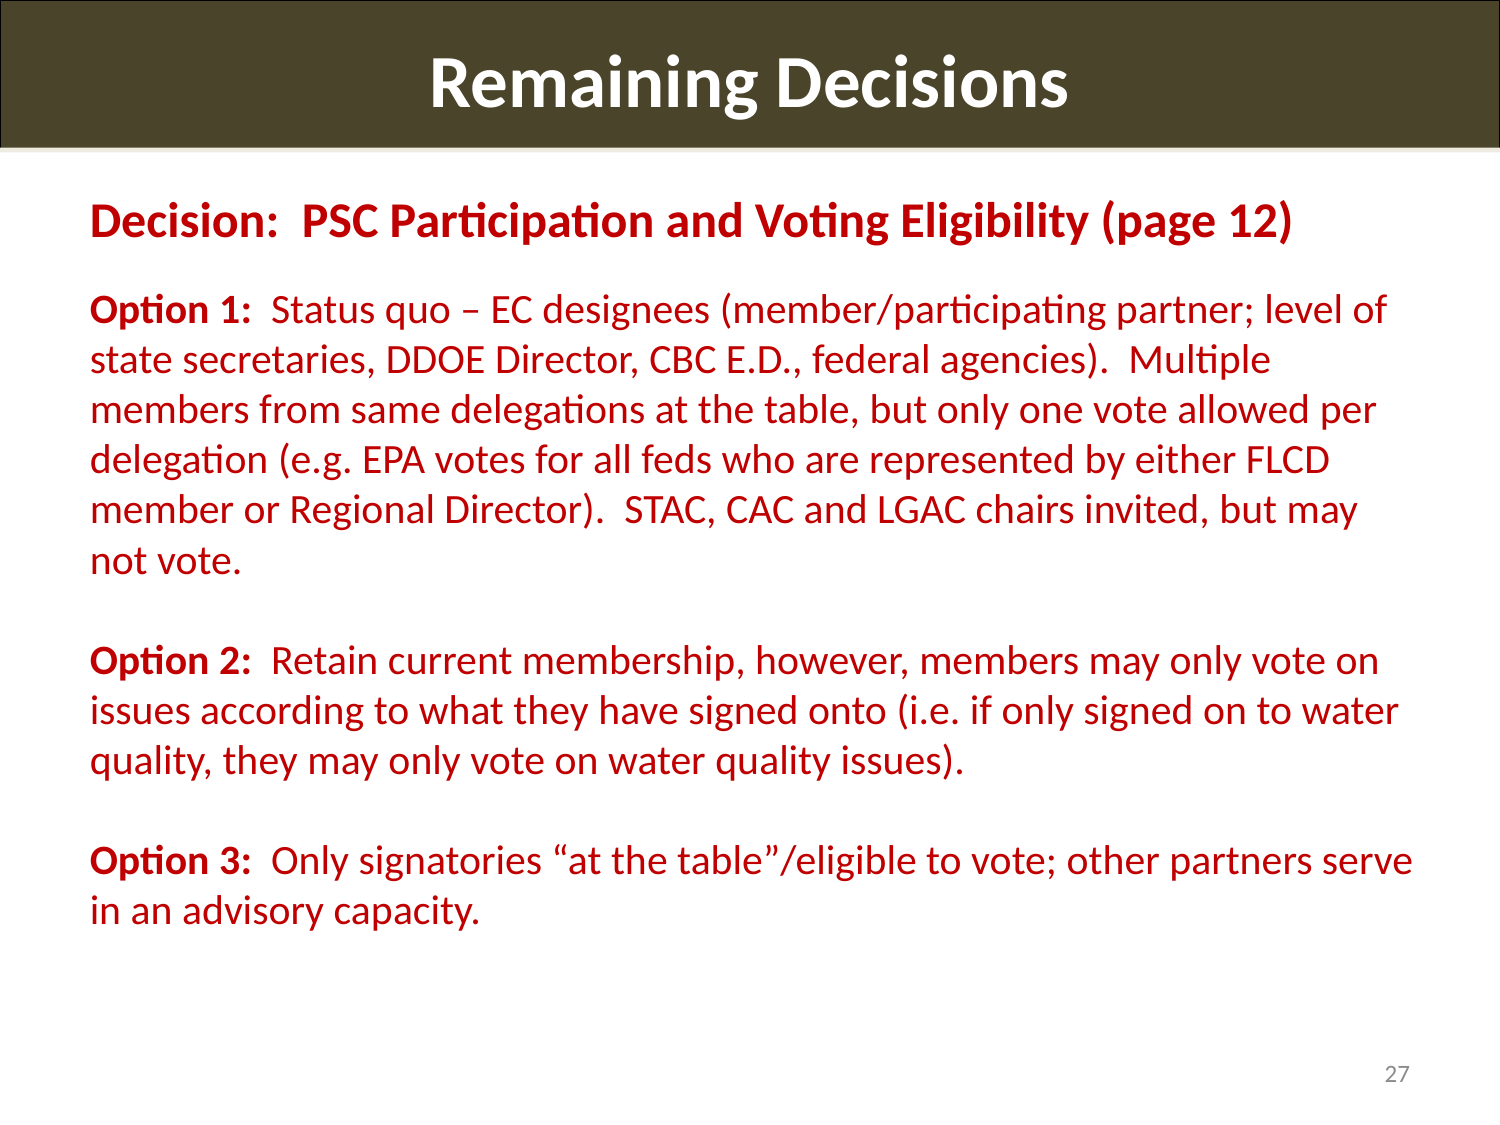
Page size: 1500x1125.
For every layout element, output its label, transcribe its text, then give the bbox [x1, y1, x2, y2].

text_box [0, 0, 1500, 151]
slide_number 27 [1074, 1042, 1425, 1103]
text_box Decision: PSC Participation and Voting Eligibility (page 12) Option 1: Status quo – EC designees (member/participating partner; level of state secretaries, DDOE Director, CBC E.D., federal agencies). Multiple members from same delegations at the table, but only one vote allowed per delegation (e.g. EPA votes for all feds who are represented by either FLCD member or Regional Director). STAC, CAC and LGAC chairs invited, but may not vote. Option 2: Retain current membership, however, members may only vote on issues according to what they have signed onto (i.e. if only signed on to water quality, they may only vote on water quality issues). Option 3: Only signatories “at the table”/eligible to vote; other partners serve in an advisory capacity. [74, 159, 1438, 990]
